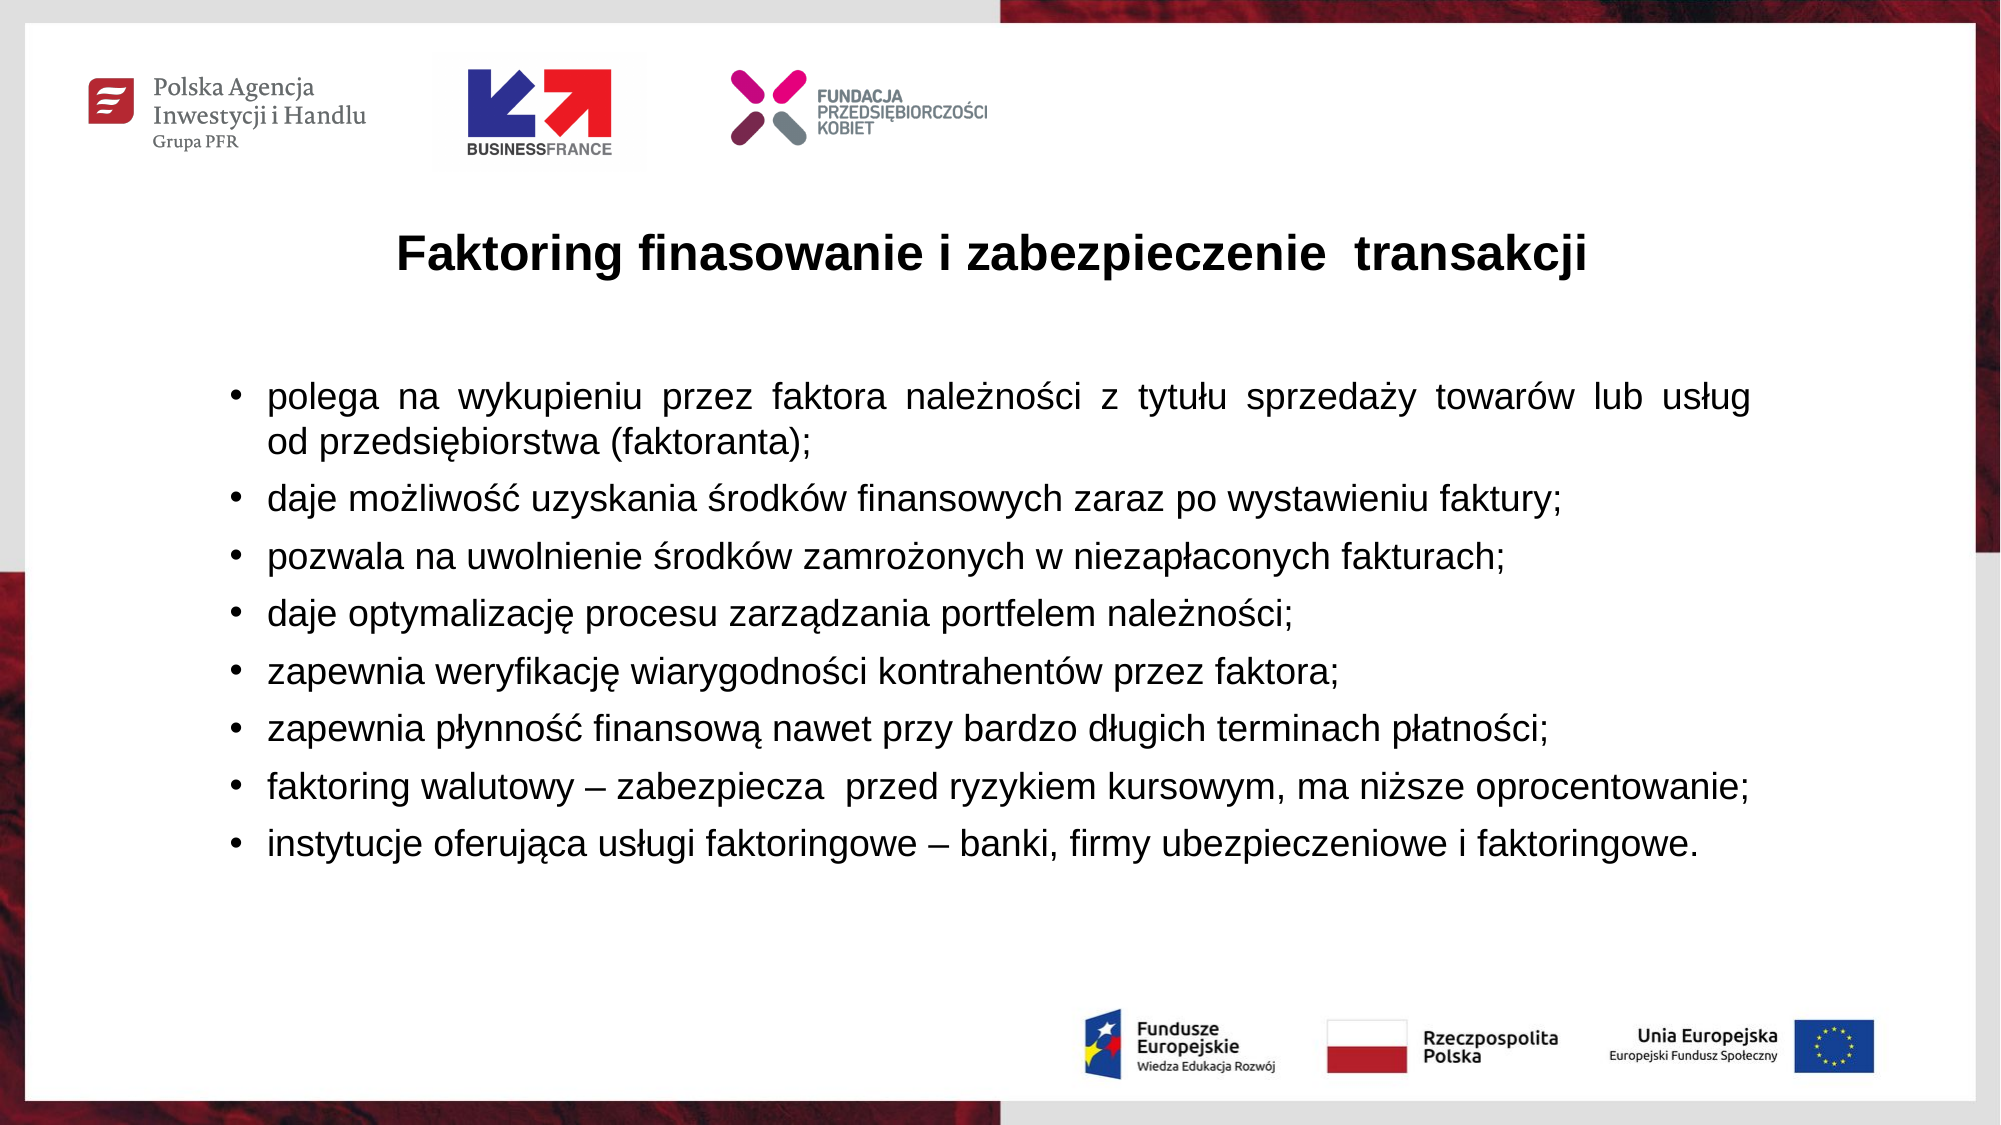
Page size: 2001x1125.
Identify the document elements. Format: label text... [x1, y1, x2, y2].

list polega na wykupieniu przez faktora należności z tytułu sprzedaży towarów lub usług od przedsiębiorstwa (faktoranta); daje możliwość uzyskania środków finansowych zaraz po wystawieniu faktury; pozwala na uwolnienie środków zamrożonych w niezapłaconych fakturach; daje optymalizację procesu zarządzania portfelem należności; zapewnia weryfikację wiarygodności kontrahentów przez faktora; zapewnia płynność finansową nawet przy bardzo długich terminach płatności; faktoring walutowy – zabezpiecza przed ryzykiem kursowym, ma niższe oprocentowanie; instytucje oferująca usługi faktoringowe – banki, firmy ubezpieczeniowe i faktoringowe. [214, 364, 1786, 1125]
picture [0, 0, 2001, 1125]
title Faktoring finasowanie i zabezpieczenie transakcji [149, 235, 1851, 334]
